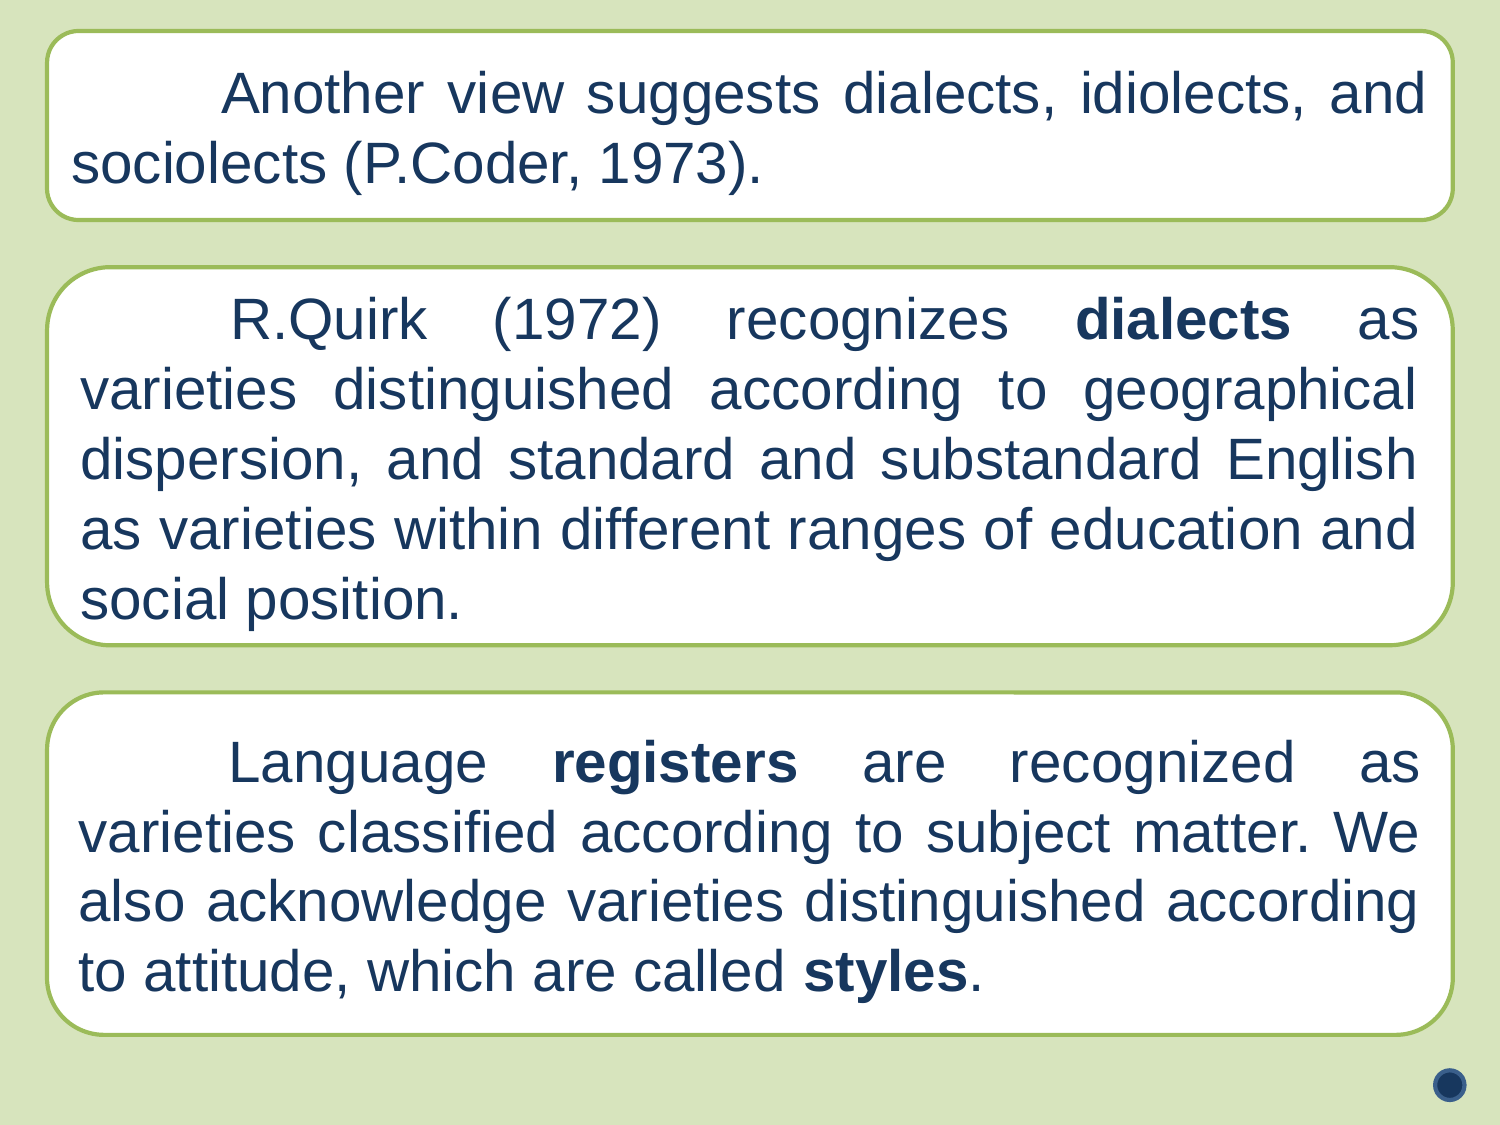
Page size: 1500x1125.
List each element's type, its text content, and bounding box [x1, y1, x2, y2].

text_box Another view suggests dialects, idiolects, and sociolects (P.Coder, 1973). [44, 28, 1455, 223]
text_box [1433, 1068, 1467, 1103]
text_box Language registers are recognized as varieties classified according to subject matter. We also acknowledge varieties distinguished according to attitude, which are called styles. [44, 690, 1455, 1037]
text_box R.Quirk (1972) recognizes dialects as varieties distinguished according to geographical dispersion, and standard and substandard English as varieties within different ranges of education and social position. [44, 265, 1455, 648]
